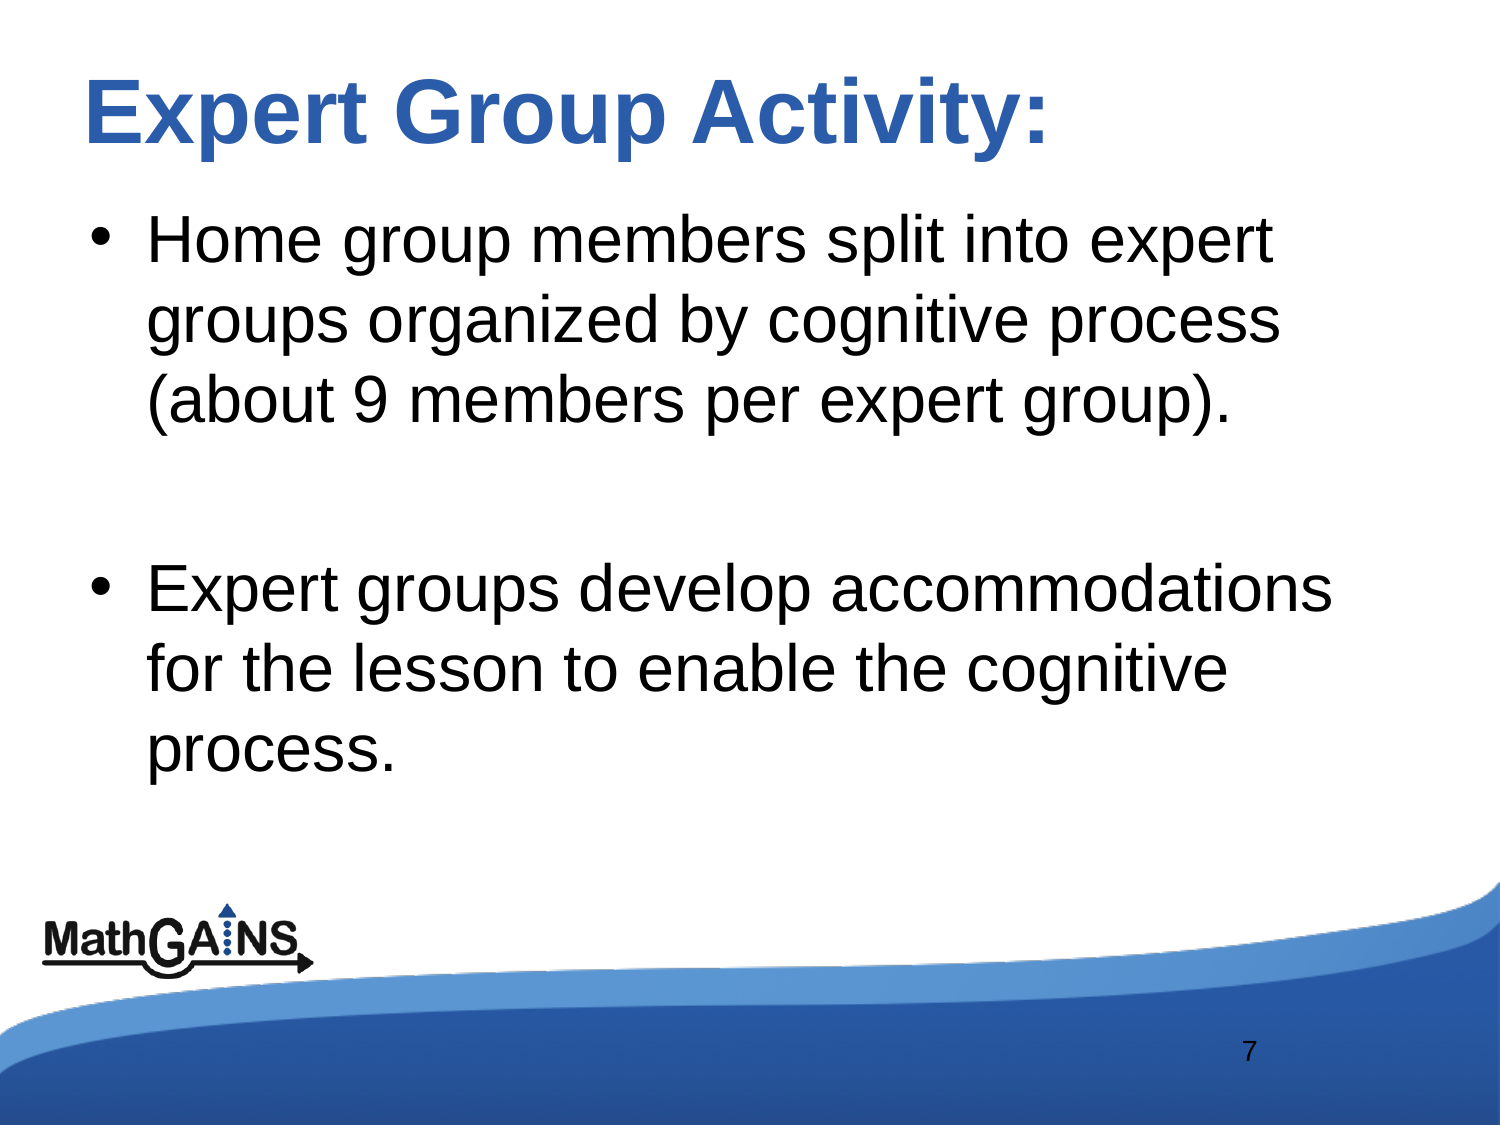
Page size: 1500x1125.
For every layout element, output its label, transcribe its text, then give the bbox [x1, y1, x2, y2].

title Expert Group Activity: [74, 14, 1426, 186]
picture [0, 878, 1500, 1125]
slide_number 7 [1223, 1023, 1277, 1075]
list Home group members split into expert groups organized by cognitive process (about 9 members per expert group). Expert groups develop accommodations for the lesson to enable the cognitive process. [74, 186, 1426, 863]
